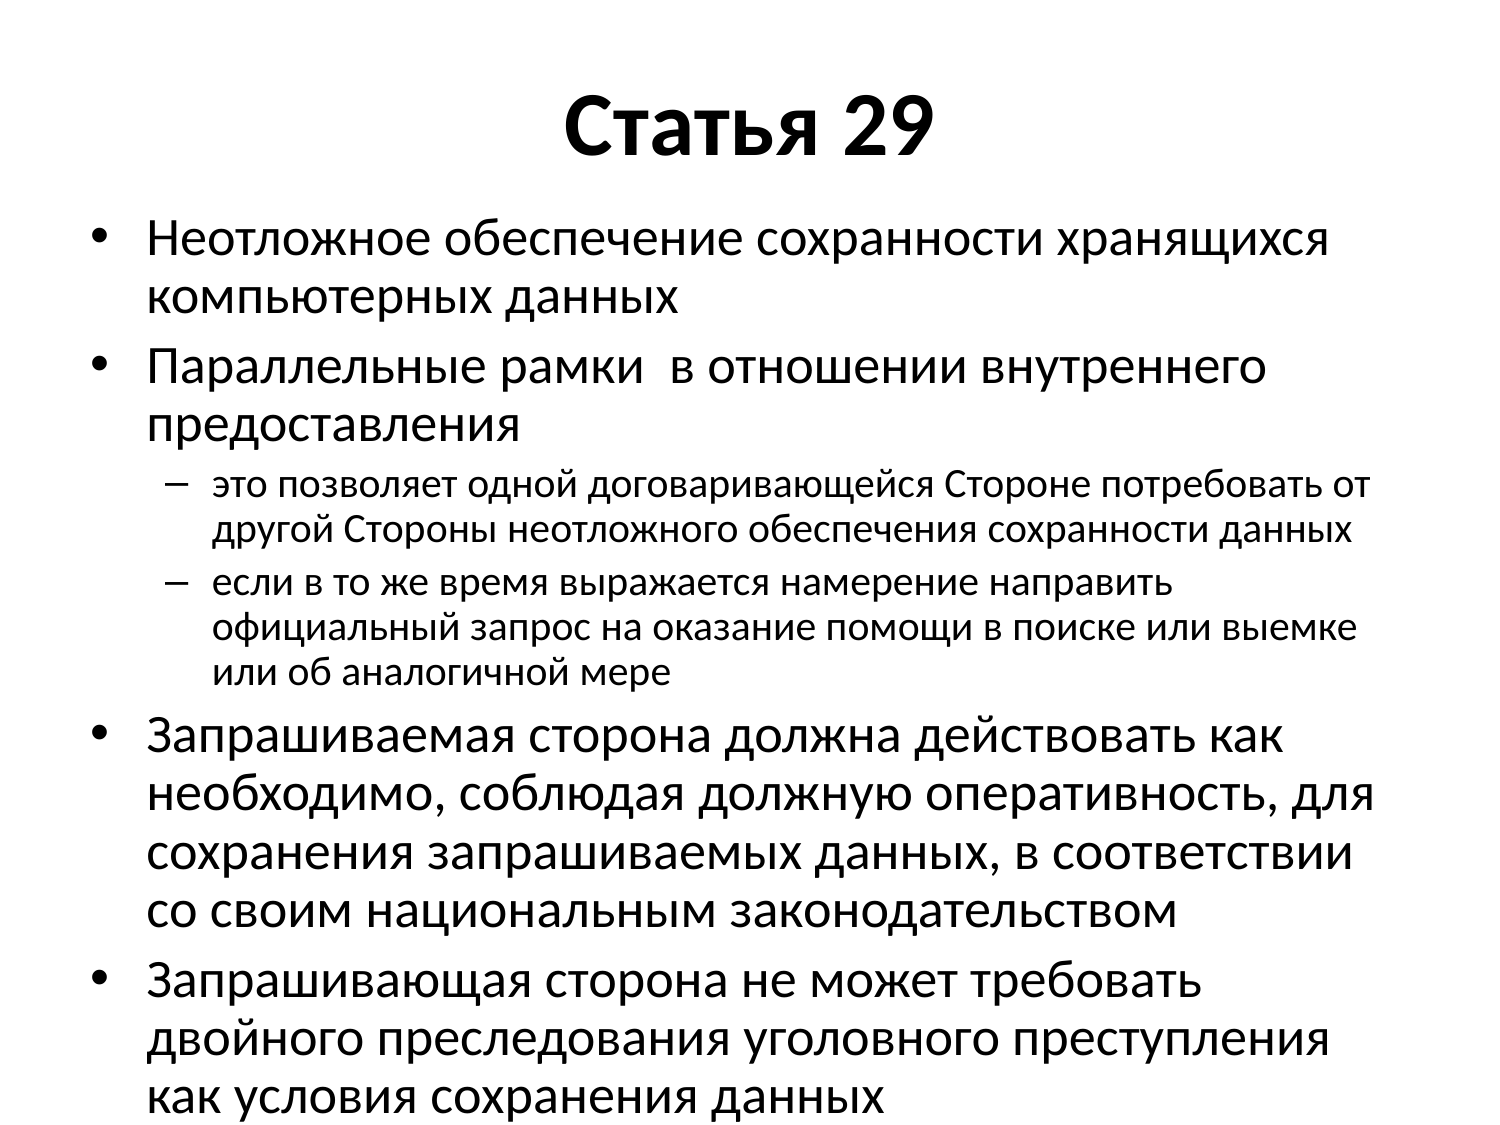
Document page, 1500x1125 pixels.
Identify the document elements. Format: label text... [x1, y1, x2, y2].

title Статья 29 [75, 45, 1425, 206]
list Неотложное обеспечение сохранности хранящихся компьютерных данных Параллельные рамки в отношении внутреннего предоставления это позволяет одной договаривающейся Стороне потребовать от другой Стороны неотложного обеспечения сохранности данных если в то же время выражается намерение направить официальный запрос на оказание помощи в поиске или выемке или об аналогичной мере Запрашиваемая сторона должна действовать как необходимо, соблюдая должную оперативность, для сохранения запрашиваемых данных, в соответствии со своим национальным законодательством Запрашивающая сторона не может требовать двойного преследования уголовного преступления как условия сохранения данных [75, 206, 1425, 1095]
